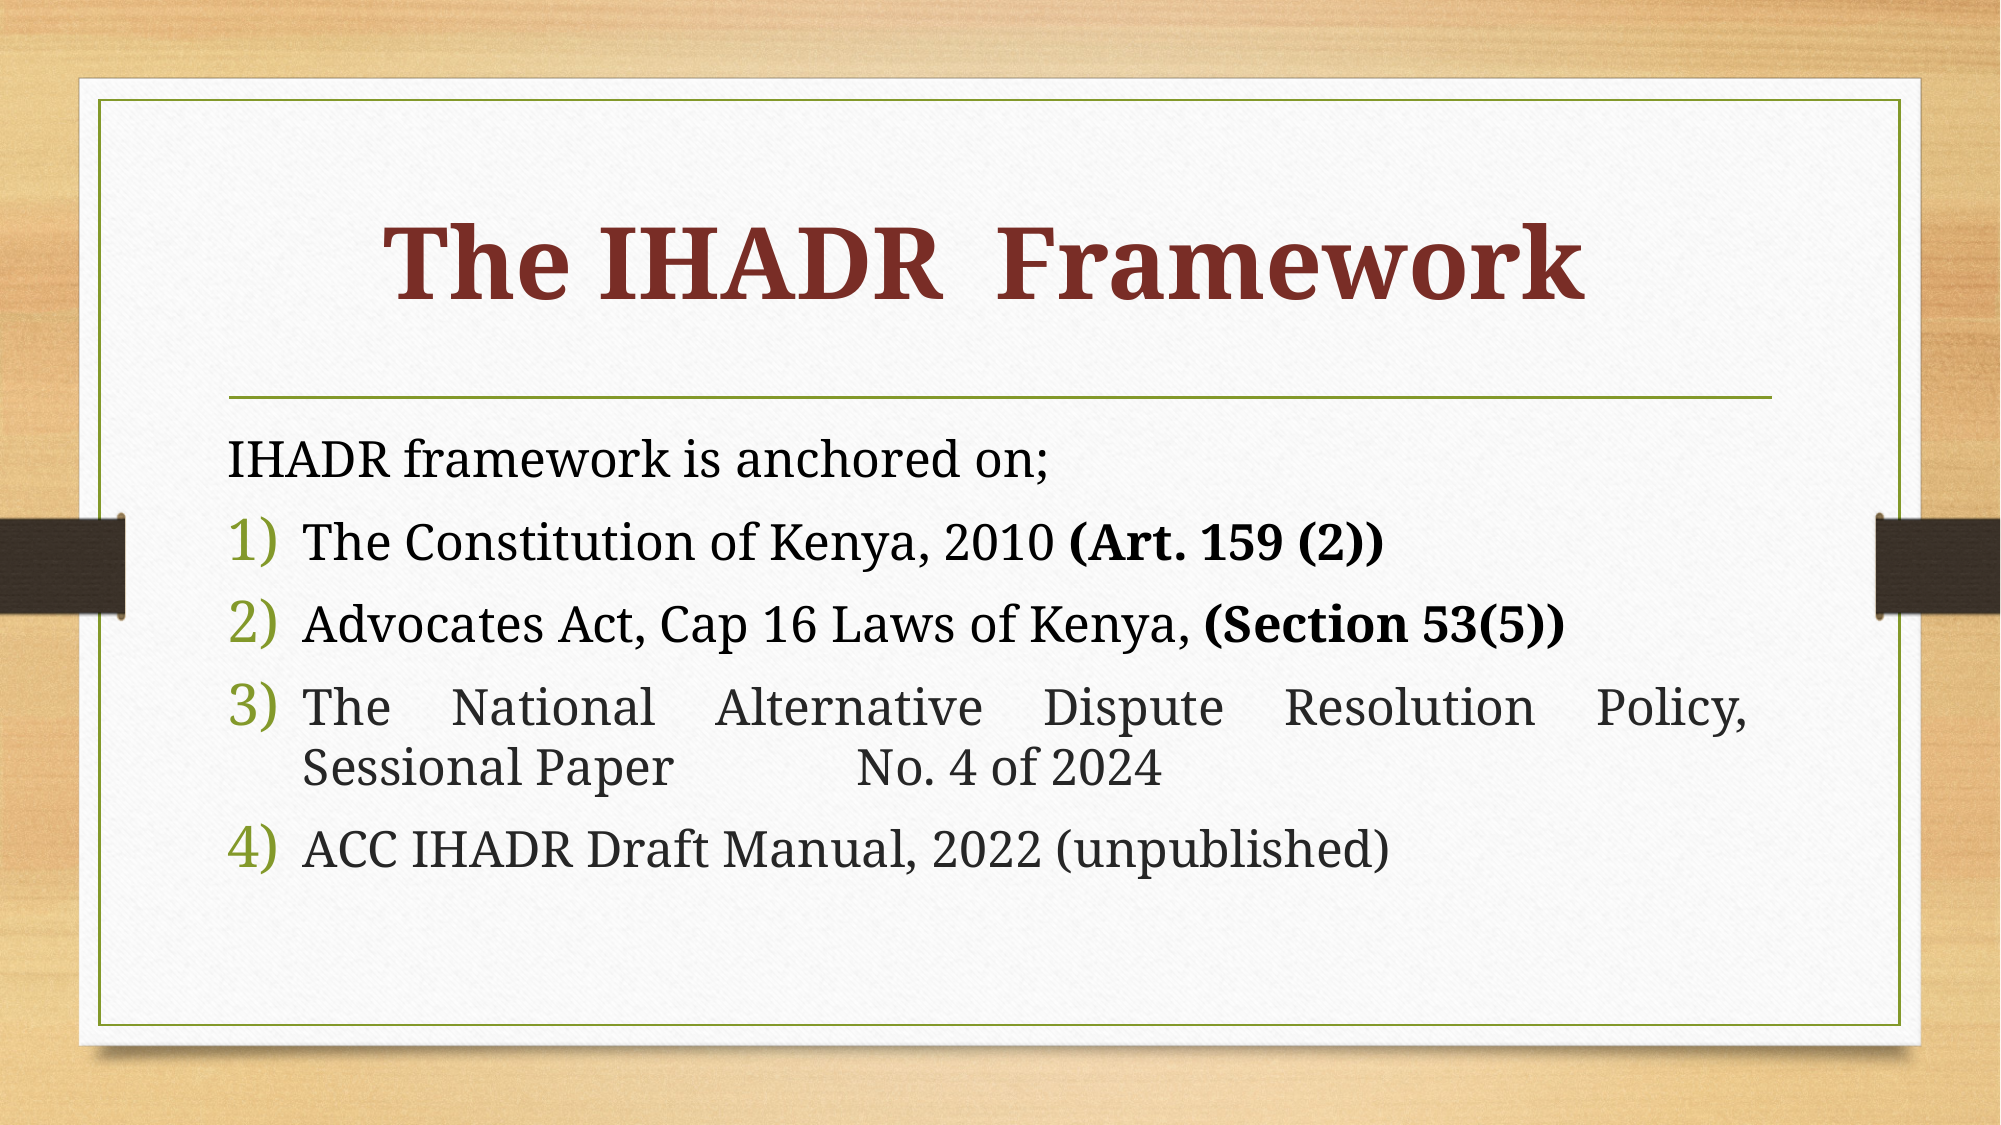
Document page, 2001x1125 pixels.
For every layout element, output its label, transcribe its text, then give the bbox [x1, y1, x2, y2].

title The IHADR Framework [232, 152, 1764, 367]
list IHADR framework is anchored on; The Constitution of Kenya, 2010 (Art. 159 (2)) Advocates Act, Cap 16 Laws of Kenya, (Section 53(5)) The National Alternative Dispute Resolution Policy, Sessional Paper No. 4 of 2024 ACC IHADR Draft Manual, 2022 (unpublished) [213, 420, 1764, 963]
picture [0, 0, 2001, 1125]
